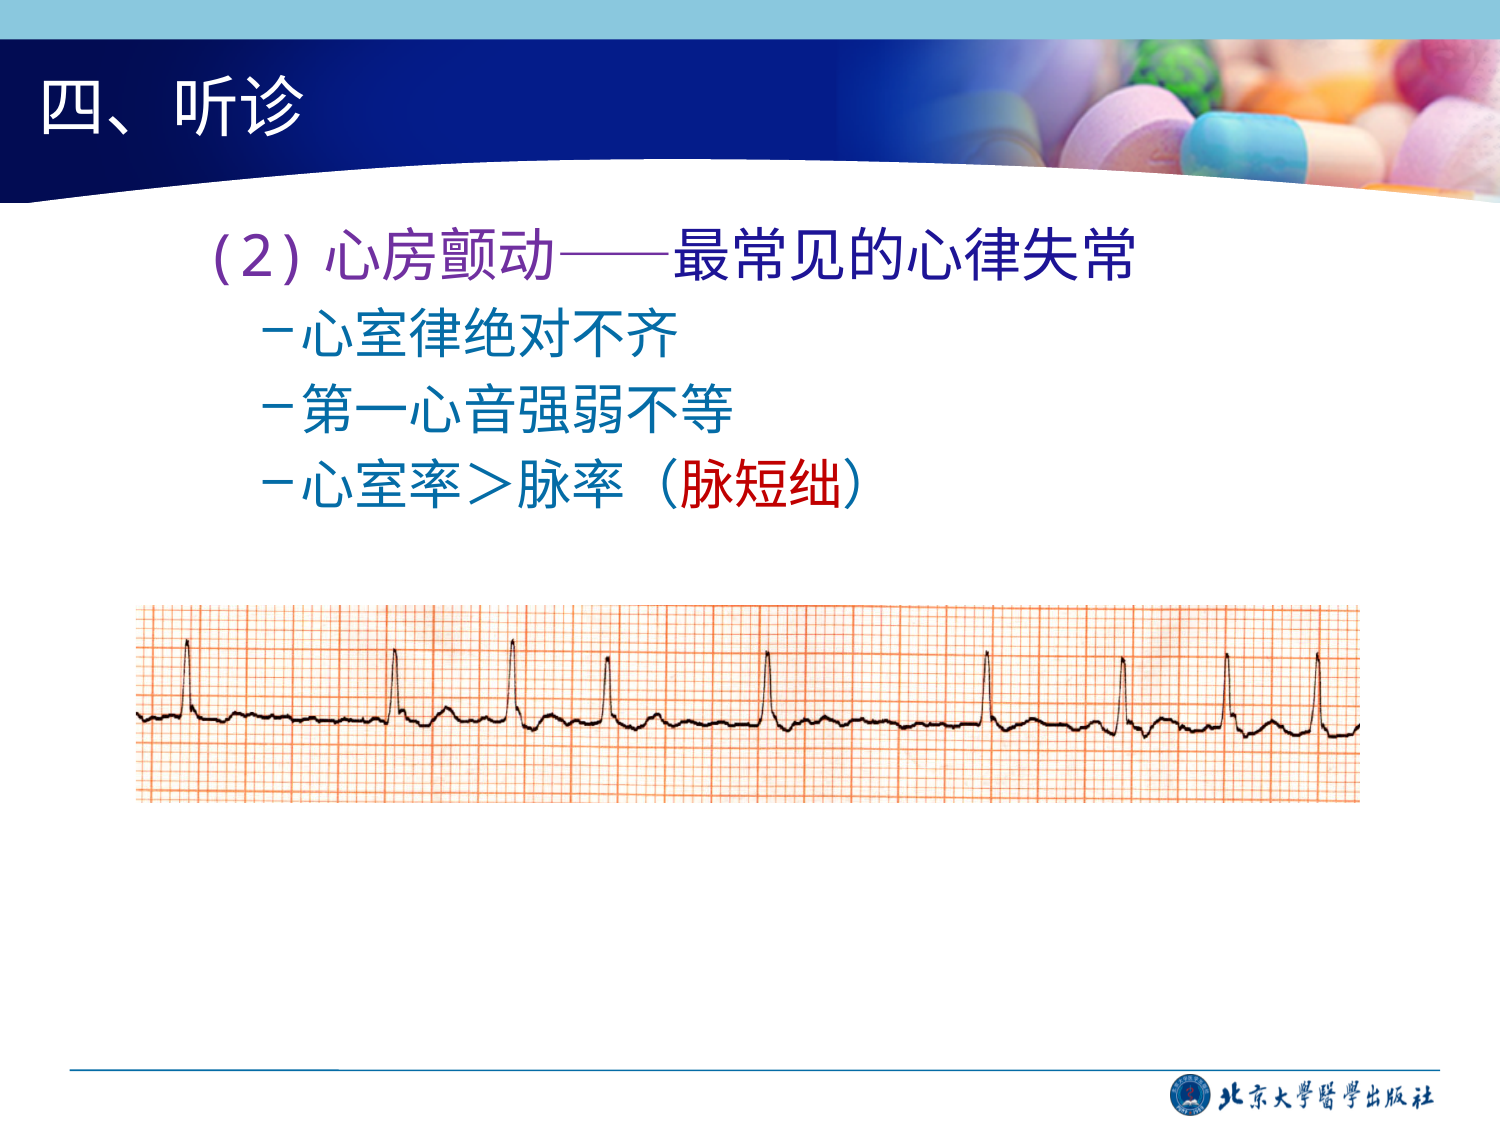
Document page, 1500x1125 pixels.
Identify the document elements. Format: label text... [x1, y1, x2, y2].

list (2)心房颤动——最常见的心律失常 心室律绝对不齐 第一心音强弱不等 心室率＞脉率（脉短绌） [49, 210, 1463, 1026]
picture [0, 40, 1500, 203]
picture [1170, 1074, 1436, 1118]
title 四、听诊 [23, 58, 1349, 152]
picture [135, 605, 1361, 803]
